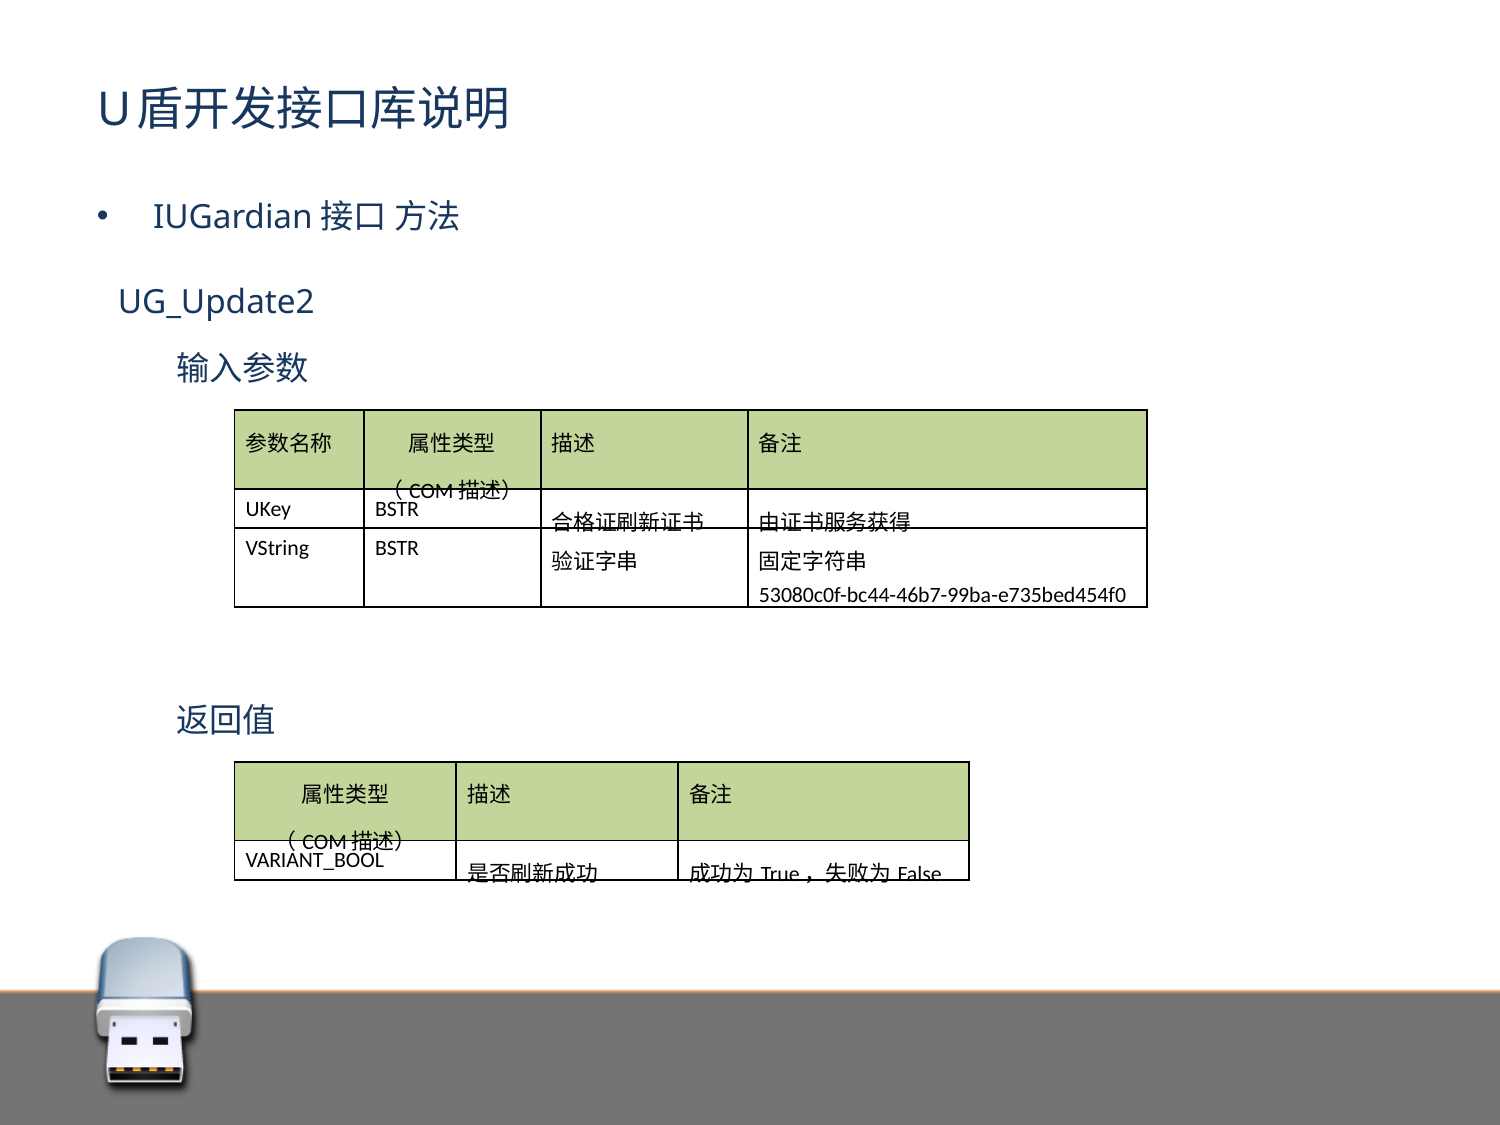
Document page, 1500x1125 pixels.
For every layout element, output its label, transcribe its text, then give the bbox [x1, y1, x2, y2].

table_cell 合格证刷新证书 [542, 490, 747, 527]
title U盾开发接口库说明 [82, 70, 1432, 143]
text_box 返回值 [105, 691, 1465, 746]
table_cell BSTR [365, 529, 540, 606]
table_header 属性类型 （COM描述） [365, 411, 540, 488]
table_header 描述 [542, 411, 747, 488]
table_header 备注 [679, 763, 968, 840]
table_header 备注 [749, 411, 1146, 488]
table_cell UKey [235, 490, 363, 527]
text_box 输入参数 [105, 339, 1465, 395]
text_box UG_Update2 [46, 272, 1407, 328]
table_cell VString [235, 529, 363, 606]
table_cell 固定字符串 53080c0f-bc44-46b7-99ba-e735bed454f0 [749, 529, 1146, 606]
table_cell 成功为True，失败为False [679, 841, 968, 879]
text_box IUGardian接口 方法 [82, 187, 1442, 243]
picture [0, 0, 1500, 1125]
table_cell VARIANT_BOOL [235, 841, 455, 879]
table_header 描述 [457, 763, 677, 840]
table_cell 验证字串 [542, 529, 747, 606]
table_cell BSTR [365, 490, 540, 527]
table_header 属性类型 （COM描述） [235, 763, 455, 840]
table_cell 是否刷新成功 [457, 841, 677, 879]
table_cell 由证书服务获得 [749, 490, 1146, 527]
table_header 参数名称 [235, 411, 363, 488]
